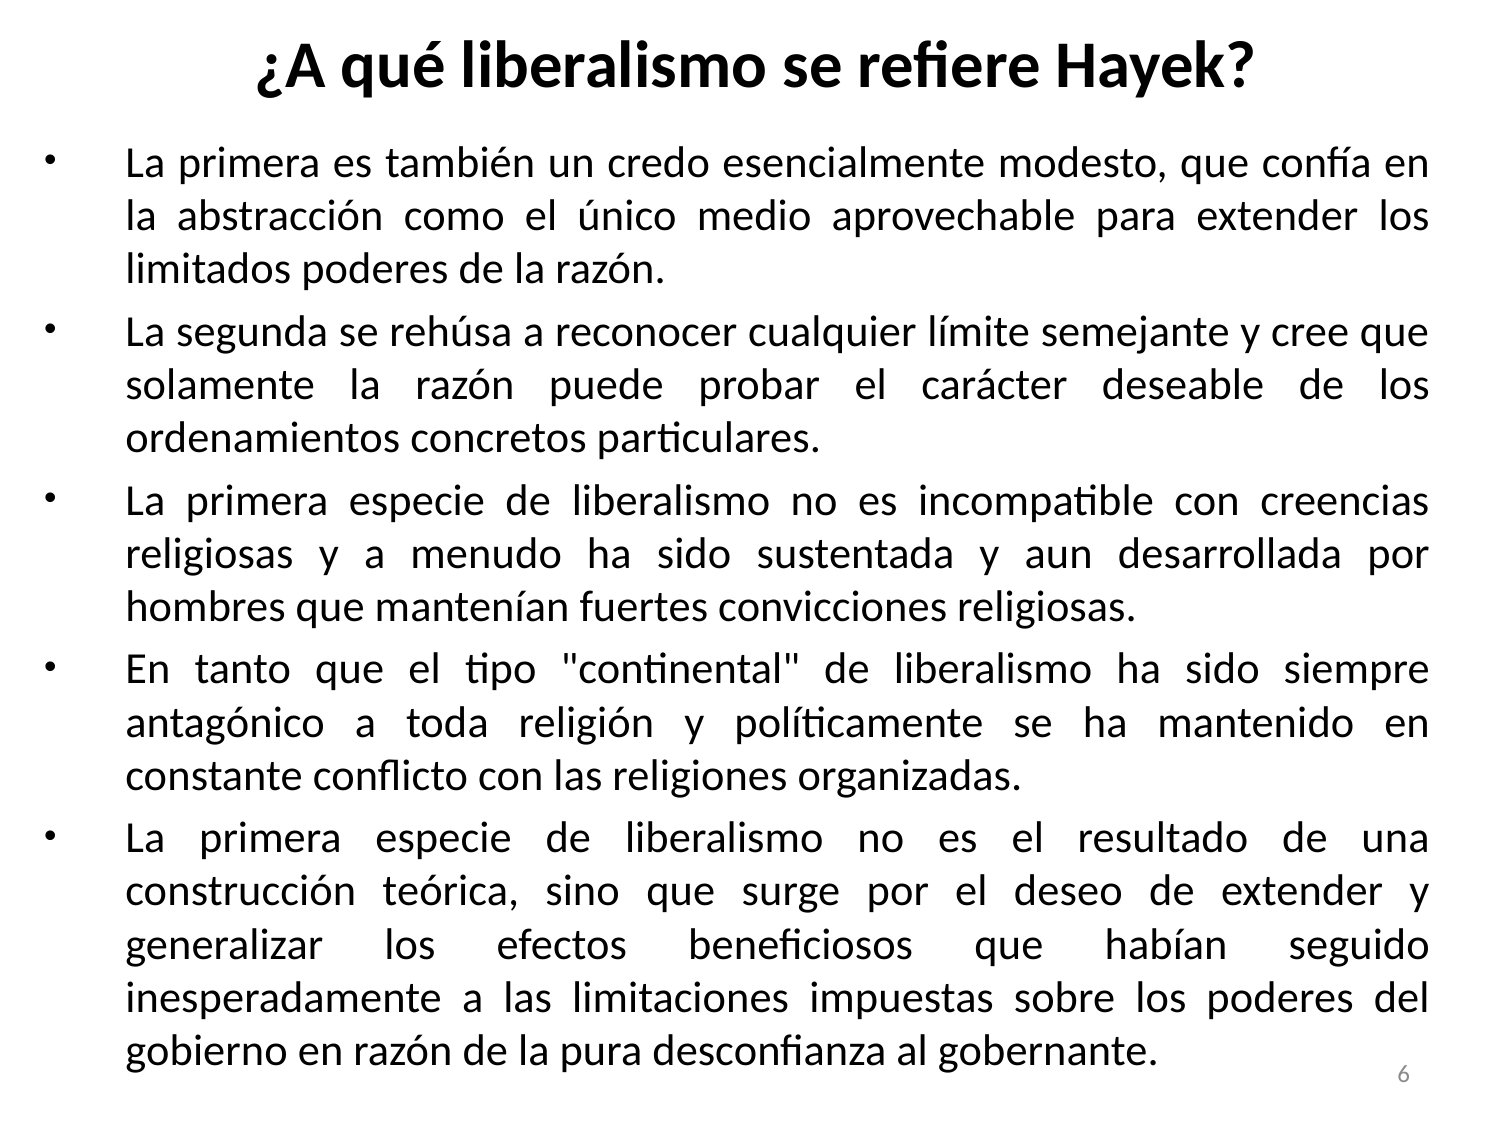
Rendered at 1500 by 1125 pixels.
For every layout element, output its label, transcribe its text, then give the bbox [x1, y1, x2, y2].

text_box La primera es también un credo esencialmente modesto, que confía en la abstracción como el único medio aprovechable para extender los limitados poderes de la razón. La segunda se rehúsa a reconocer cualquier límite semejante y cree que solamente la razón puede probar el carácter deseable de los ordenamientos concretos particulares. La primera especie de liberalismo no es incompatible con creencias religiosas y a menudo ha sido sustentada y aun desarrollada por hombres que mantenían fuertes convicciones religiosas. En tanto que el tipo "continental" de liberalismo ha sido siempre antagónico a toda religión y políticamente se ha mantenido en constante conflicto con las religiones organizadas. La primera especie de liberalismo no es el resultado de una construcción teórica, sino que surge por el deseo de extender y generalizar los efectos beneficiosos que habían seguido inesperadamente a las limitaciones impuestas sobre los poderes del gobierno en razón de la pura desconfianza al gobernante. [29, 125, 1447, 1094]
slide_number 6 [1074, 1042, 1425, 1103]
title ¿A qué liberalismo se refiere Hayek? [41, 7, 1471, 114]
